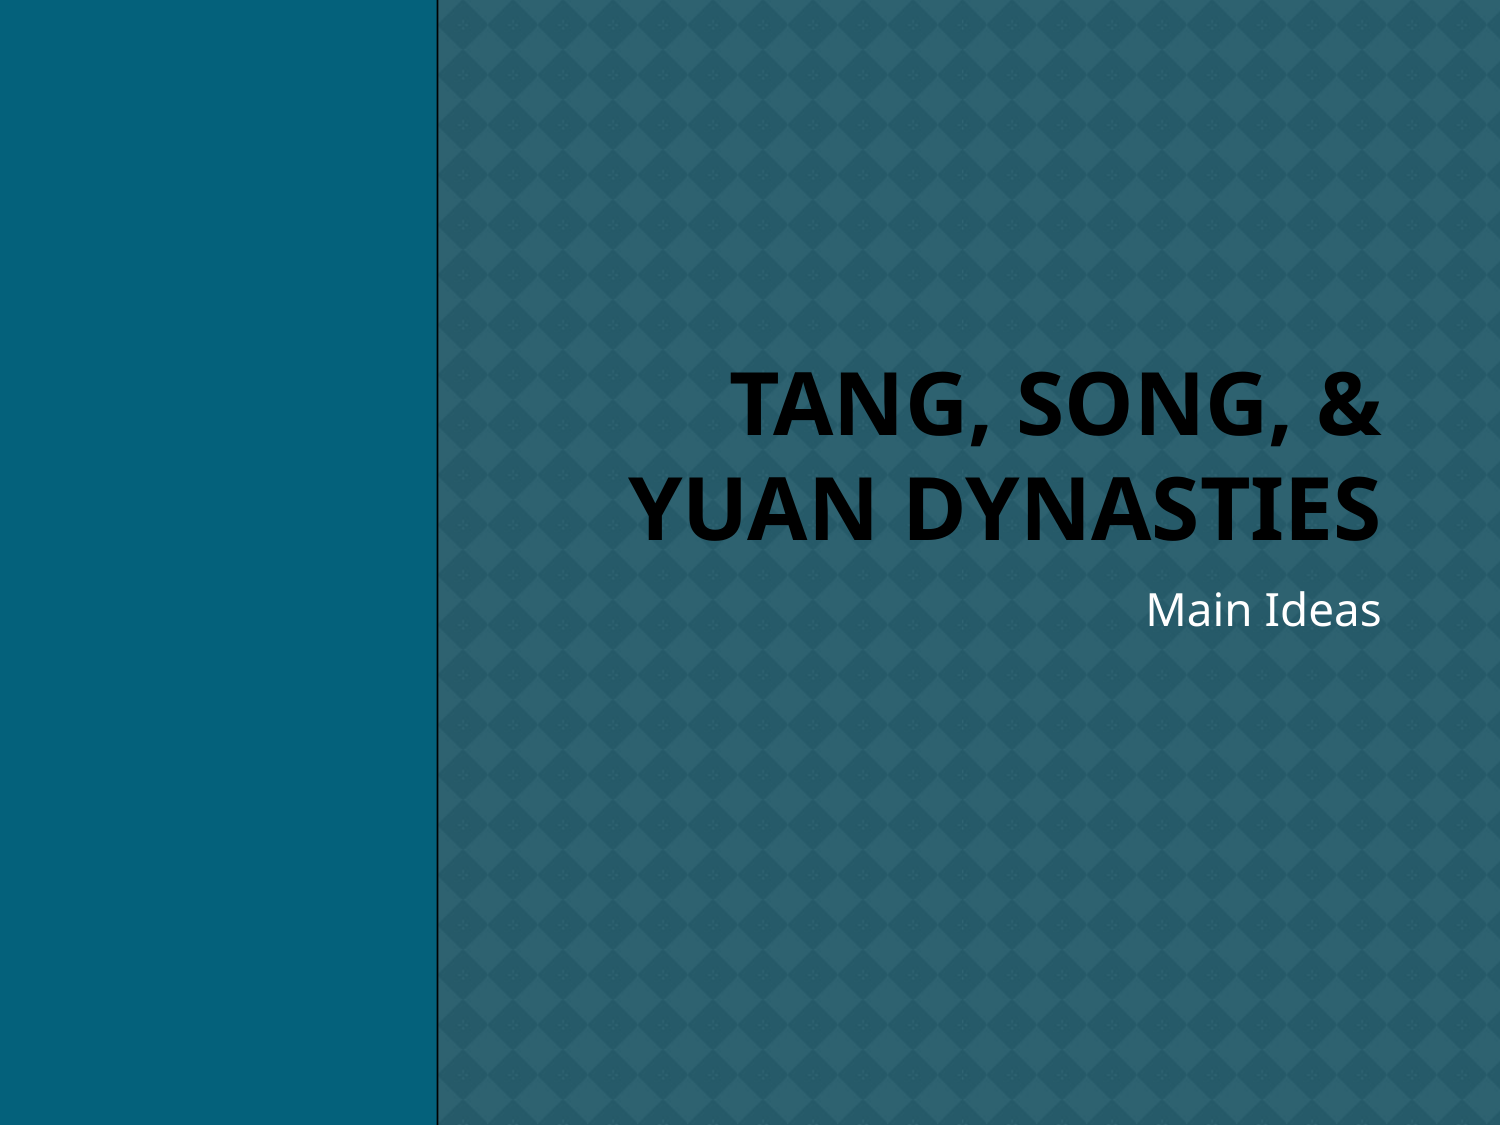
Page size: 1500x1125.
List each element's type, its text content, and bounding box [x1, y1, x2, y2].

title Tang, Song, & Yuan Dynasties [552, 87, 1390, 558]
picture [439, 0, 1500, 1125]
subtitle Main Ideas [550, 580, 1390, 762]
